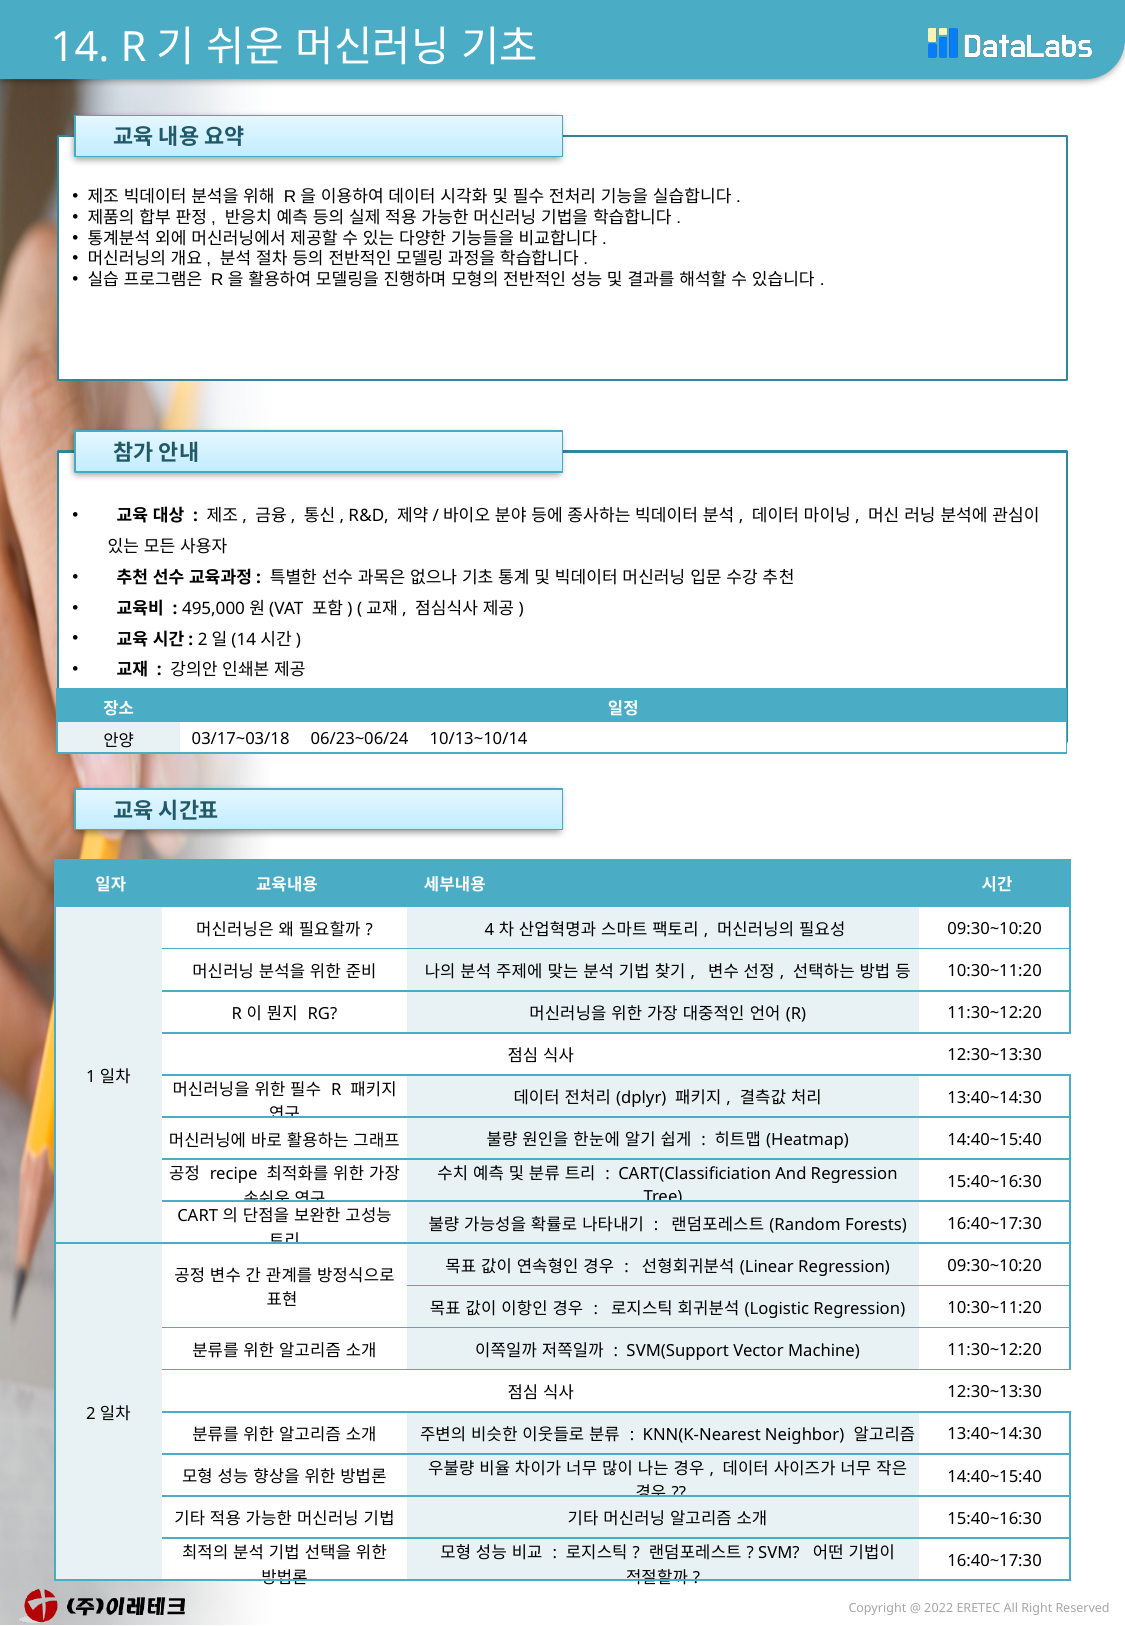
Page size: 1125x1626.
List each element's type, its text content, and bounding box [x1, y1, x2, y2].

table_cell 기타 머신러닝 알고리즘 소개 [407, 1497, 919, 1537]
table_cell 15:40~16:30 [919, 1497, 1069, 1537]
table_cell 16:40~17:30 [919, 1202, 1069, 1242]
table_cell 머신러닝을 위한 필수 R 패키지 연구 [162, 1076, 407, 1116]
table_cell 머신러닝에 바로 활용하는 그래프 [162, 1118, 407, 1158]
table_cell 14:40~15:40 [919, 1118, 1069, 1158]
text_box 제조 빅데이터 분석을 위해 R을 이용하여 데이터 시각화 및 필수 전처리 기능을 실습합니다. 제품의 합부 판정, 반응치 예측 등의 실제 적용 가능한 머신러닝 기법을 학습합니다. 통계분석 외에 머신러닝에서 제공할 수 있는 다양한 기능들을 비교합니다. 머신러닝의 개요, 분석 절차 등의 전반적인 모델링 과정을 학습합니다. 실습 프로그램은 R을 활용하여 모델링을 진행하며 모형의 전반적인 성능 및 결과를 해석할 수 있습니다. [57, 157, 1068, 297]
table_cell 목표 값이 연속형인 경우 : 선형회귀분석(Linear Regression) [407, 1244, 919, 1285]
table_header 일정 [180, 690, 1066, 720]
picture [0, 23, 1125, 1625]
table_cell 16:40~17:30 [919, 1539, 1069, 1579]
table_cell 11:30~12:20 [919, 1328, 1069, 1369]
table_cell 이쪽일까 저쪽일까 : SVM(Support Vector Machine) [407, 1328, 919, 1369]
text_box [55, 449, 1070, 744]
table_cell 09:30~10:20 [919, 907, 1069, 948]
table_cell 09:30~10:20 [919, 1244, 1069, 1285]
table_cell 머신러닝을 위한 가장 대중적인 언어(R) [407, 992, 919, 1032]
table_cell 분류를 위한 알고리즘 소개 [162, 1328, 407, 1369]
table_header 교육내용 [162, 861, 407, 906]
table_header 세부내용 [407, 861, 919, 906]
text_box 교육 시간표 [74, 788, 563, 830]
table_cell 데이터 전처리(dplyr) 패키지, 결측값 처리 [407, 1076, 919, 1116]
table_cell 우불량 비율 차이가 너무 많이 나는 경우, 데이터 사이즈가 너무 작은 경우?? [407, 1455, 919, 1495]
table_cell 최적의 분석 기법 선택을 위한 방법론 [162, 1539, 407, 1579]
text_box [55, 134, 1070, 382]
table_header 일자 [56, 861, 162, 906]
table_cell 공정 변수 간 관계를 방정식으로 표현 [162, 1244, 407, 1327]
table_cell 12:30~13:30 [919, 1370, 1070, 1411]
table_cell 2일차 [56, 1244, 162, 1579]
text_box 참가 안내 [74, 430, 563, 473]
table_cell 점심 식사 [162, 1370, 919, 1411]
text_box 교육 대상 : 제조, 금융, 통신, R&D, 제약/바이오 분야 등에 종사하는 빅데이터 분석, 데이터 마이닝, 머신 러닝 분석에 관심이 있는 모든 사용자 추천 선수 교육과정: 특별한 선수 과목은 없으나 기초 통계 및 빅데이터 머신러닝 입문 수강 추천 교육비 : 495,000원(VAT 포함) (교재, 점심식사 제공) 교육 시간: 2일(14시간) 교재 : 강의안 인쇄본 제공 [57, 486, 1068, 687]
table_cell 12:30~13:30 [919, 1034, 1070, 1074]
table_cell 13:40~14:30 [919, 1413, 1069, 1453]
table_cell 10:30~11:20 [919, 1286, 1069, 1327]
table_header 시간 [919, 861, 1069, 906]
table_cell 11:30~12:20 [919, 992, 1069, 1032]
table_cell 15:40~16:30 [919, 1160, 1069, 1200]
table_cell 기타 적용 가능한 머신러닝 기법 [162, 1497, 407, 1537]
table_cell R이 뭔지 RG? [162, 992, 407, 1032]
table_cell 불량 가능성을 확률로 나타내기 : 랜덤포레스트(Random Forests) [407, 1202, 919, 1242]
table_cell CART의 단점을 보완한 고성능 트리 [162, 1202, 407, 1242]
table_cell 10:30~11:20 [919, 949, 1069, 990]
table_cell 나의 분석 주제에 맞는 분석 기법 찾기, 변수 선정, 선택하는 방법 등 [407, 949, 919, 990]
table_cell 분류를 위한 알고리즘 소개 [162, 1413, 407, 1453]
table_cell 목표 값이 이항인 경우 : 로지스틱 회귀분석(Logistic Regression) [407, 1286, 919, 1327]
table_cell 머신러닝은 왜 필요할까? [162, 907, 407, 948]
table_cell 주변의 비슷한 이웃들로 분류 : KNN(K-Nearest Neighbor) 알고리즘 [407, 1413, 919, 1453]
text_box 교육 내용 요약 [74, 115, 563, 157]
table_cell 모형 성능 향상을 위한 방법론 [162, 1455, 407, 1495]
title 14. R기 쉬운 머신러닝 기초 [35, 9, 1049, 80]
table_cell 안양 [58, 722, 180, 752]
table_cell 1일차 [56, 907, 162, 1242]
table_cell 03/17~03/18 06/23~06/24 10/13~10/14 [180, 722, 1066, 752]
table_cell 점심 식사 [162, 1034, 919, 1074]
table_cell 머신러닝 분석을 위한 준비 [162, 949, 407, 990]
table_header 장소 [58, 690, 180, 720]
table_cell 모형 성능 비교 : 로지스틱? 랜덤포레스트? SVM? 어떤 기법이 적절할까? [407, 1539, 919, 1579]
table_cell 13:40~14:30 [919, 1076, 1069, 1116]
table_cell 공정 recipe 최적화를 위한 가장 손쉬운 연구 [162, 1160, 407, 1200]
table_cell 수치 예측 및 분류 트리 : CART(Classificiation And Regression Tree) [407, 1160, 919, 1200]
table_cell 4차 산업혁명과 스마트 팩토리, 머신러닝의 필요성 [407, 907, 919, 948]
table_cell 불량 원인을 한눈에 알기 쉽게 : 히트맵(Heatmap) [407, 1118, 919, 1158]
table_cell 14:40~15:40 [919, 1455, 1069, 1495]
